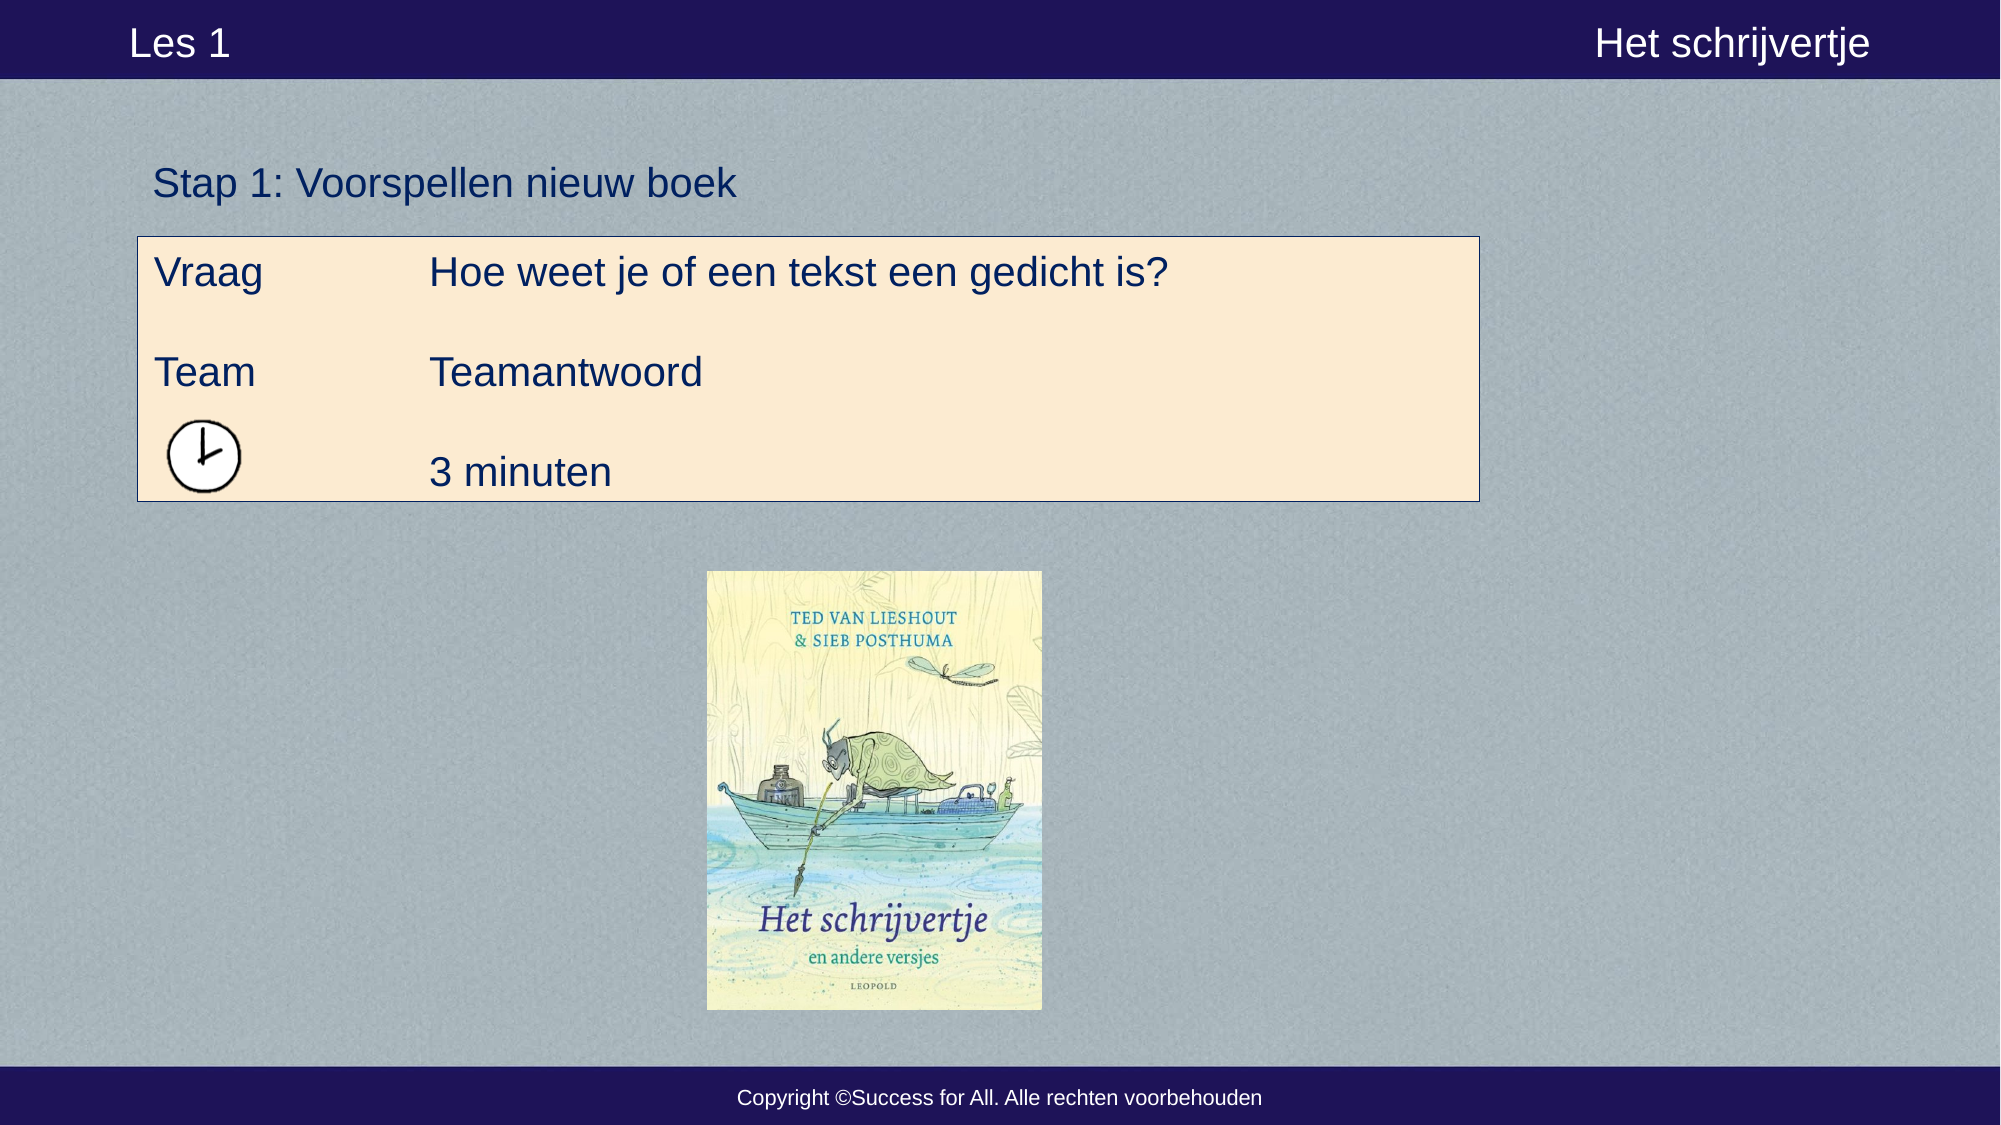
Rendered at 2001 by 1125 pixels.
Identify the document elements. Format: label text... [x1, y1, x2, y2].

text_box Les 1 [114, 8, 354, 73]
text_box Vraag Hoe weet je of een tekst een gedicht is? Team Teamantwoord 3 minuten [137, 236, 1480, 502]
text_box Copyright ©Success for All. Alle rechten voorbehouden [0, 1076, 2000, 1125]
text_box Het schrijvertje [999, 8, 1886, 73]
picture [0, 0, 2001, 1125]
text_box Stap 1: Voorspellen nieuw boek [137, 148, 1659, 214]
